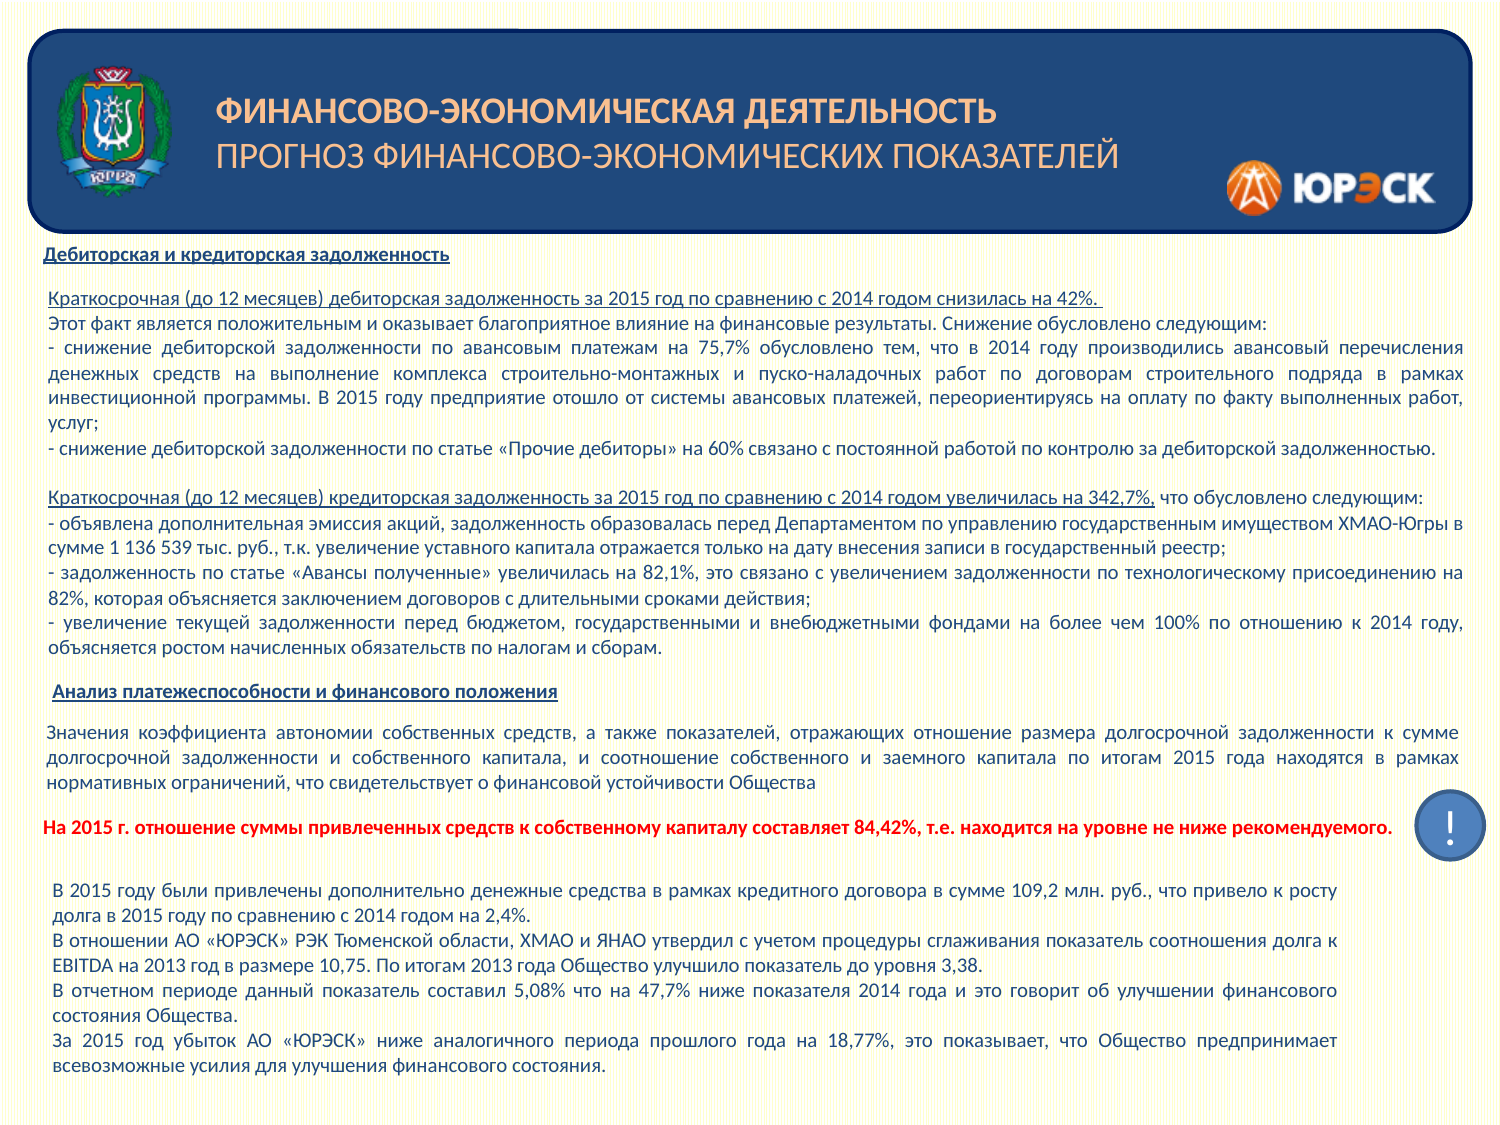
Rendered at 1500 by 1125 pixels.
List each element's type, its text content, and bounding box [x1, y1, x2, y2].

text_box Анализ платежеспособности и финансового положения [37, 670, 1479, 711]
slide_number 16 [1074, 1042, 1425, 1103]
text_box В 2015 году были привлечены дополнительно денежные средства в рамках кредитного договора в сумме 109,2 млн. руб., что привело к росту долга в 2015 году по сравнению с 2014 годом на 2,4%. В отношении АО «ЮРЭСК» РЭК Тюменской области, ХМАО и ЯНАО утвердил с учетом процедуры сглаживания показатель соотношения долга к EBITDA на 2013 год в размере 10,75. По итогам 2013 года Общество улучшило показатель до уровня 3,38. В отчетном периоде данный показатель составил 5,08% что на 47,7% ниже показателя 2014 года и это говорит об улучшении финансового состояния Общества. За 2015 год убыток АО «ЮРЭСК» ниже аналогичного периода прошлого года на 18,77%, это показывает, что Общество предпринимает всевозможные усилия для улучшения финансового состояния. [37, 869, 1353, 1085]
text_box Значения коэффициента автономии собственных средств, а также показателей, отражающих отношение размера долгосрочной задолженности к сумме долгосрочной задолженности и собственного капитала, и соотношение собственного и заемного капитала по итогам 2015 года находятся в рамках нормативных ограничений, что свидетельствует о финансовой устойчивости Общества [31, 711, 1474, 801]
picture [56, 64, 172, 199]
text_box Краткосрочная (до 12 месяцев) дебиторская задолженность за 2015 год по сравнению с 2014 годом снизилась на 42%. Этот факт является положительным и оказывает благоприятное влияние на финансовые результаты. Снижение обусловлено следующим: - снижение дебиторской задолженности по авансовым платежам на 75,7% обусловлено тем, что в 2014 году производились авансовый перечисления денежных средств на выполнение комплекса строительно-монтажных и пуско-наладочных работ по договорам строительного подряда в рамках инвестиционной программы. В 2015 году предприятие отошло от системы авансовых платежей, переориентируясь на оплату по факту выполненных работ, услуг; - снижение дебиторской задолженности по статье «Прочие дебиторы» на 60% связано с постоянной работой по контролю за дебиторской задолженностью. Краткосрочная (до 12 месяцев) кредиторская задолженность за 2015 год по сравнению с 2014 годом увеличилась на 342,7%, что обусловлено следующим: - объявлена дополнительная эмиссия акций, задолженность образовалась перед Департаментом по управлению государственным имуществом ХМАО-Югры в сумме 1 136 539 тыс. руб., т.к. увеличение уставного капитала отражается только на дату внесения записи в государственный реестр; - задолженность по статье «Авансы полученные» увеличилась на 82,1%, это связано с увеличением задолженности по технологическому присоединению на 82%, которая объясняется заключением договоров с длительными сроками действия; - увеличение текущей задолженности перед бюджетом, государственными и внебюджетными фондами на более чем 100% по отношению к 2014 году, объясняется ростом начисленных обязательств по налогам и сборам. [33, 276, 1479, 667]
text_box Финансово-экономическая деятельность Прогноз финансово-экономических показателей [27, 28, 1473, 234]
text_box На 2015 г. отношение суммы привлеченных средств к собственному капиталу составляет 84,42%, т.е. находится на уровне не ниже рекомендуемого. [28, 806, 1420, 846]
text_box ! [1414, 789, 1487, 862]
text_box Дебиторская и кредиторская задолженность [28, 232, 653, 273]
text_box [0, 0, 1500, 1125]
picture [1226, 160, 1436, 216]
